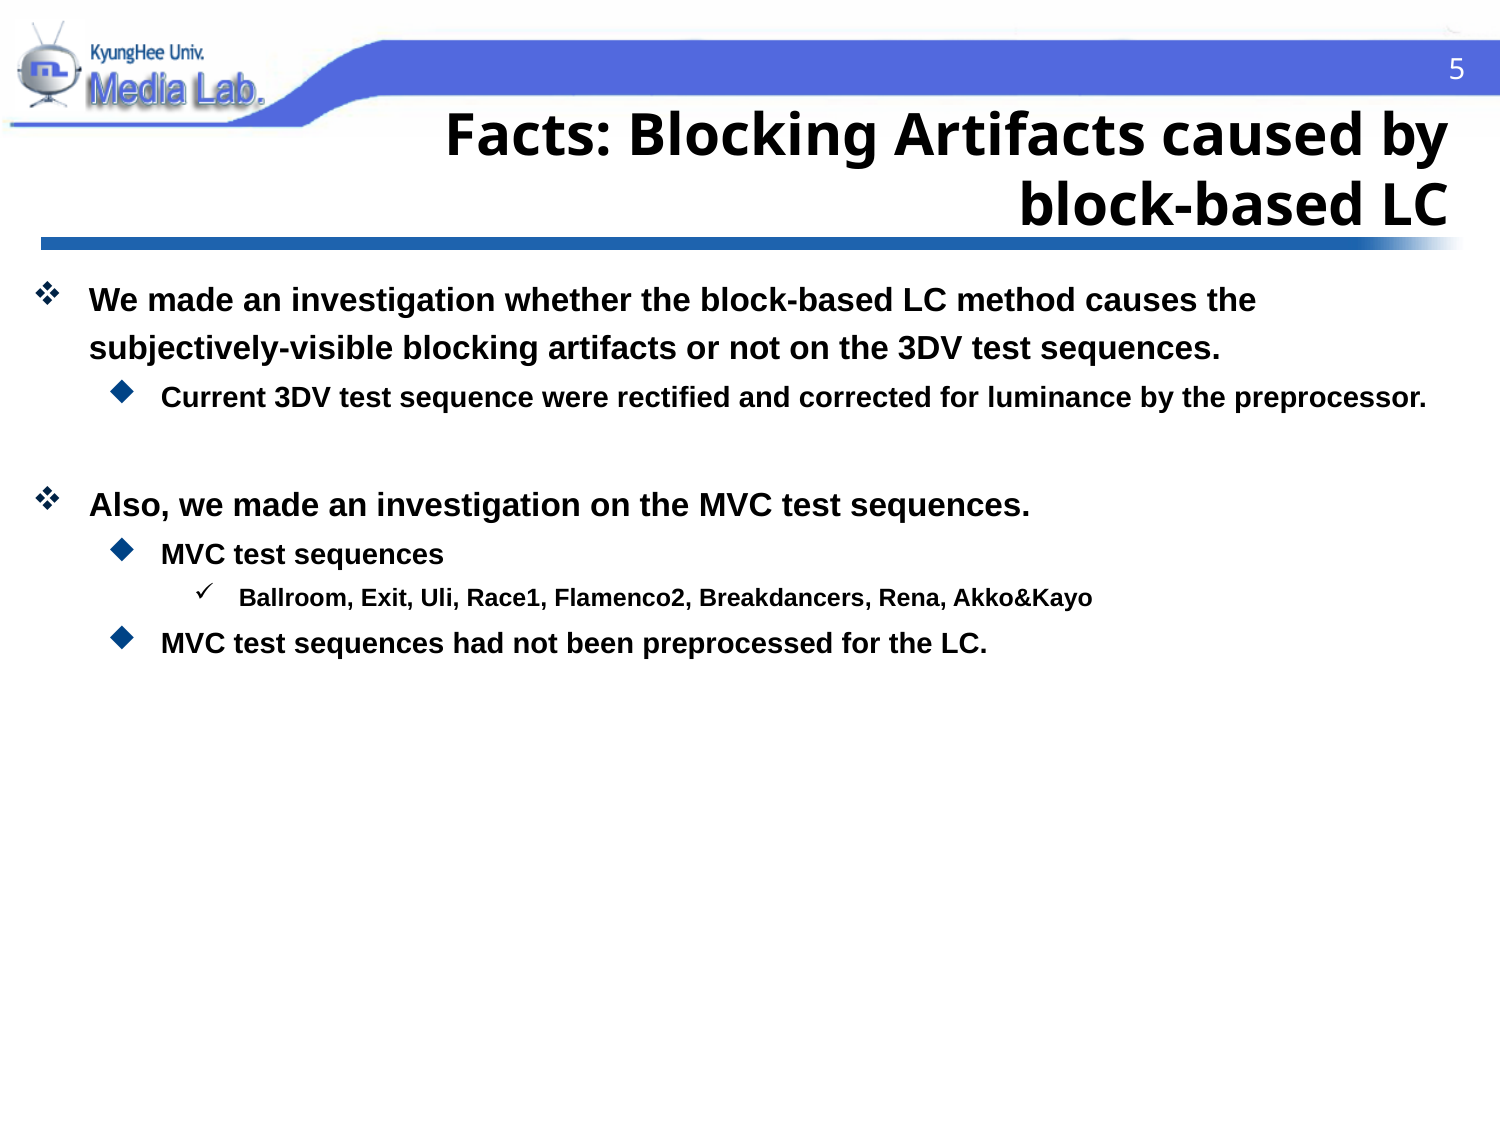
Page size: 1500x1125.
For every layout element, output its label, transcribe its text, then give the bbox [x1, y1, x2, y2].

slide_number 5 [1403, 42, 1481, 93]
picture [41, 237, 1500, 250]
picture [0, 0, 1500, 138]
title Facts: Blocking Artifacts caused by block-based LC [312, 101, 1465, 233]
list We made an investigation whether the block-based LC method causes the subjectively-visible blocking artifacts or not on the 3DV test sequences. Current 3DV test sequence were rectified and corrected for luminance by the preprocessor. Also, we made an investigation on the MVC test sequences. MVC test sequences Ballroom, Exit, Uli, Race1, Flamenco2, Breakdancers, Rena, Akko&Kayo MVC test sequences had not been preprocessed for the LC. [17, 262, 1483, 1107]
